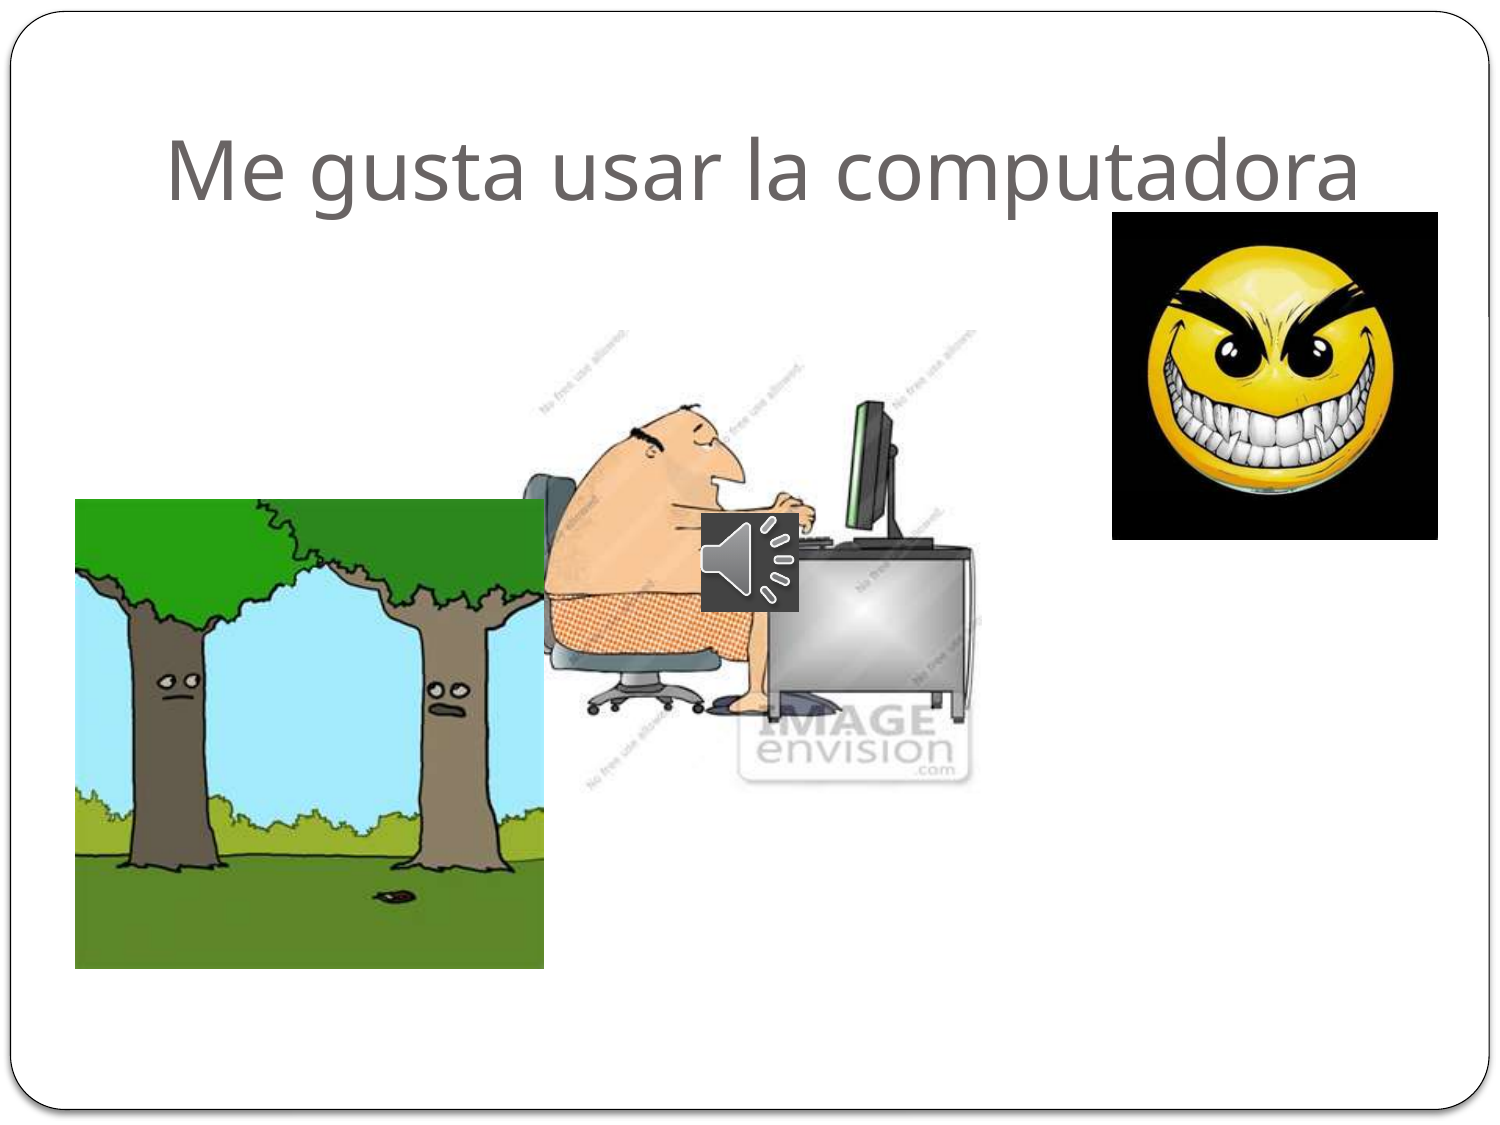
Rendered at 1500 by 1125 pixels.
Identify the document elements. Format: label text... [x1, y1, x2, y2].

title Me gusta usar la computadora [150, 45, 1425, 233]
picture [74, 330, 983, 969]
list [1112, 212, 1438, 540]
